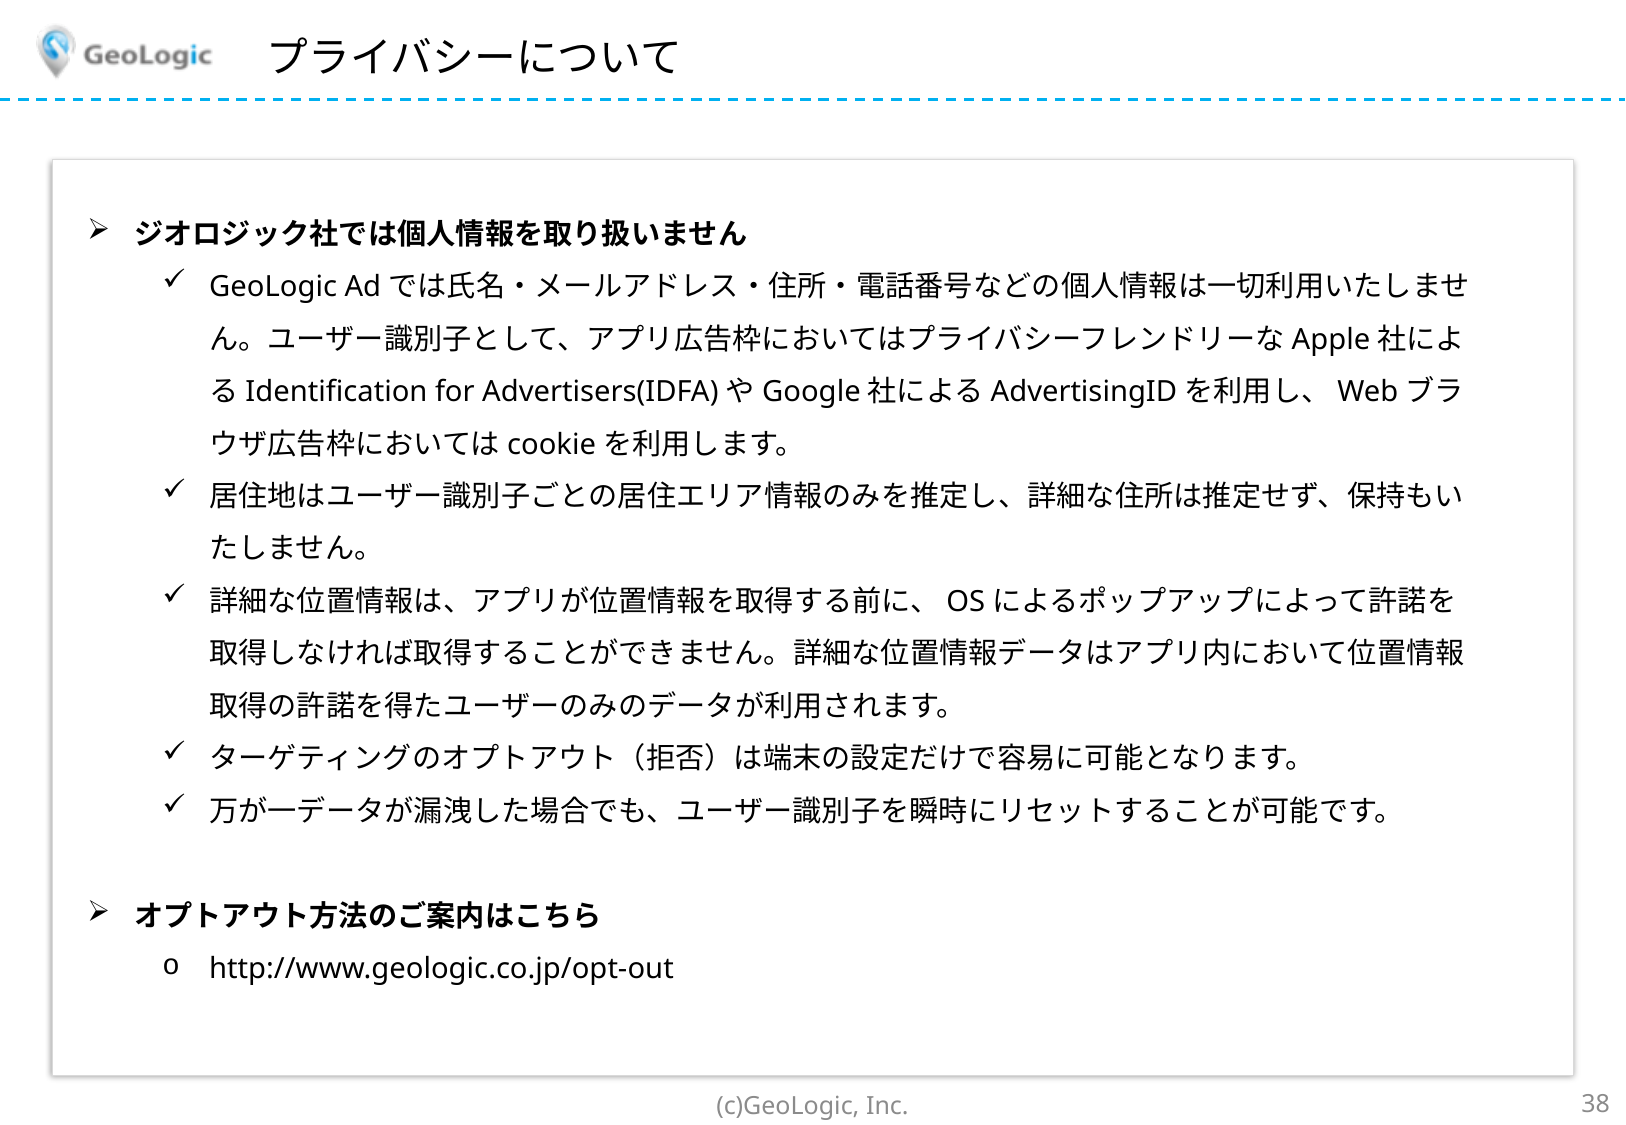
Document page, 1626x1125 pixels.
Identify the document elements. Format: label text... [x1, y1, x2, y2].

footer (c)GeoLogic, Inc. [555, 1084, 1070, 1125]
picture [35, 22, 213, 81]
slide_number 38 [1245, 1084, 1625, 1125]
title プライバシーについて [251, 15, 1610, 97]
text_box ジオロジック社では個人情報を取り扱いません GeoLogic Adでは氏名・メールアドレス・住所・電話番号などの個人情報は一切利用いたしません。ユーザー識別子として、アプリ広告枠においてはプライバシーフレンドリーなApple社によるIdentification for Advertisers(IDFA)やGoogle社によるAdvertisingIDを利用し、Webブラウザ広告枠においてはcookieを利用します。 居住地はユーザー識別子ごとの居住エリア情報のみを推定し、詳細な住所は推定せず、保持もいたしません。 詳細な位置情報は、アプリが位置情報を取得する前に、OSによるポップアップによって許諾を取得しなければ取得することができません。詳細な位置情報データはアプリ内において位置情報取得の許諾を得たユーザーのみのデータが利用されます。 ターゲティングのオプトアウト（拒否）は端末の設定だけで容易に可能となります。 万が一データが漏洩した場合でも、ユーザー識別子を瞬時にリセットすることが可能です。 オプトアウト方法のご案内はこちら http://www.geologic.co.jp/opt-out [51, 159, 1574, 1076]
